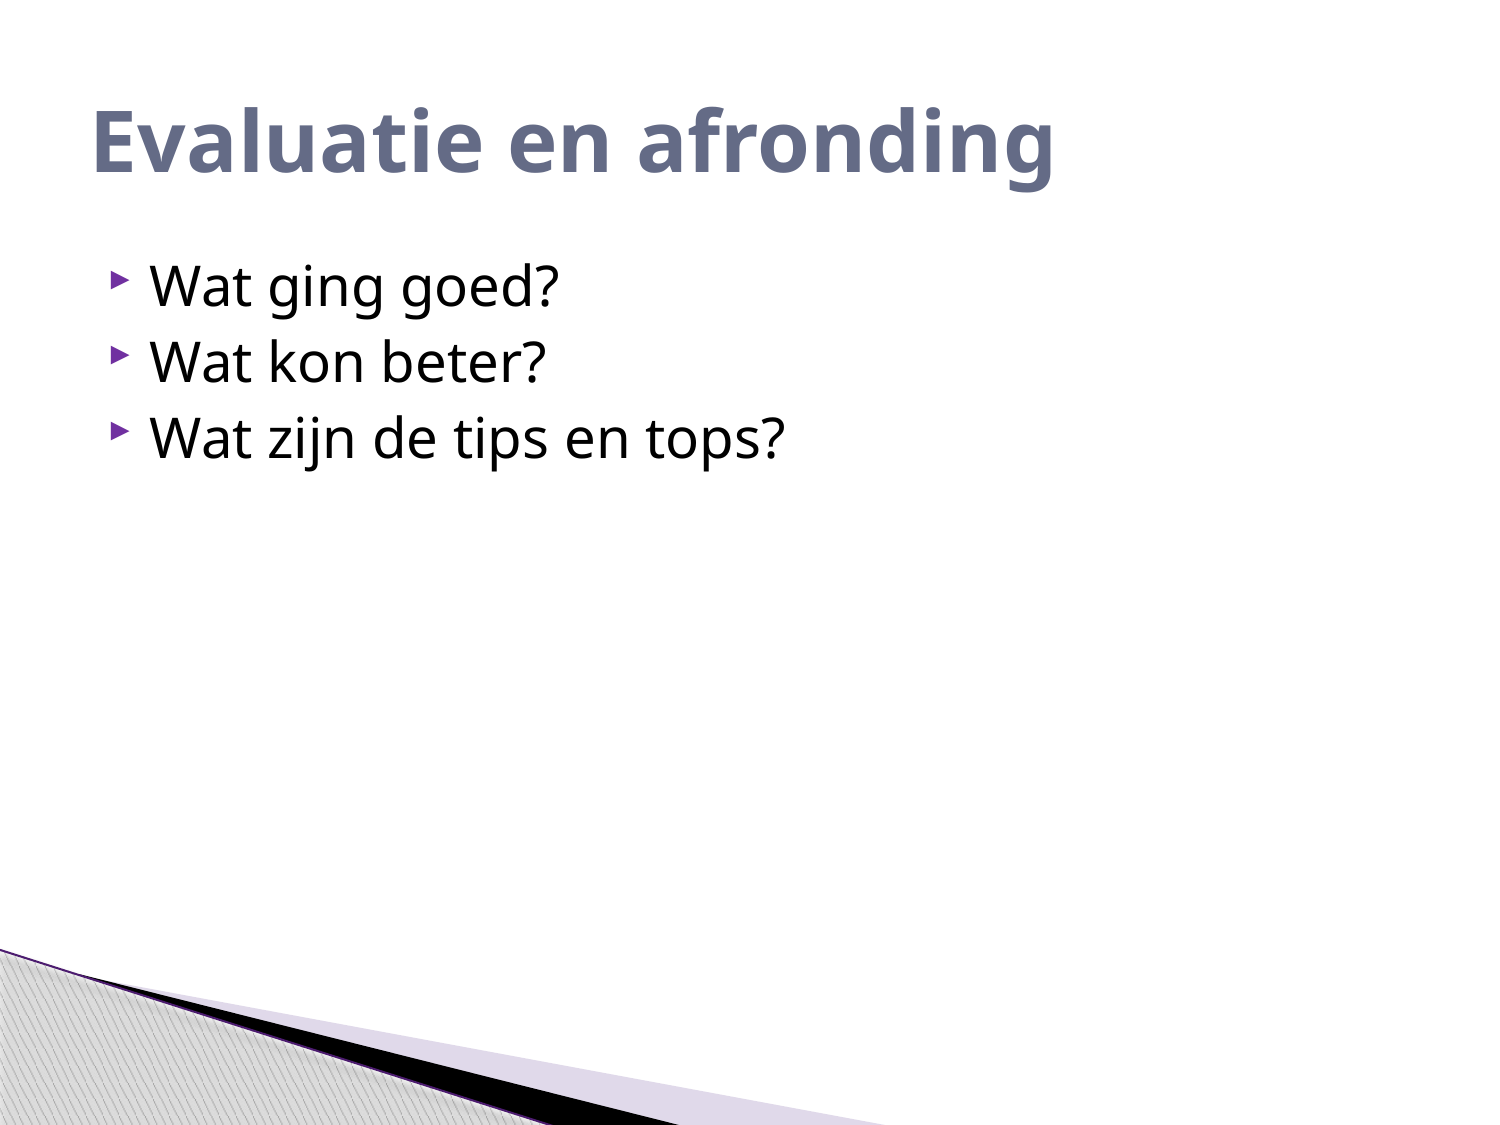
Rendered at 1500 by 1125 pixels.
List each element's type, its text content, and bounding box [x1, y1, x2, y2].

title Evaluatie en afronding [75, 45, 1425, 233]
list Wat ging goed? Wat kon beter? Wat zijn de tips en tops? [75, 243, 1425, 986]
